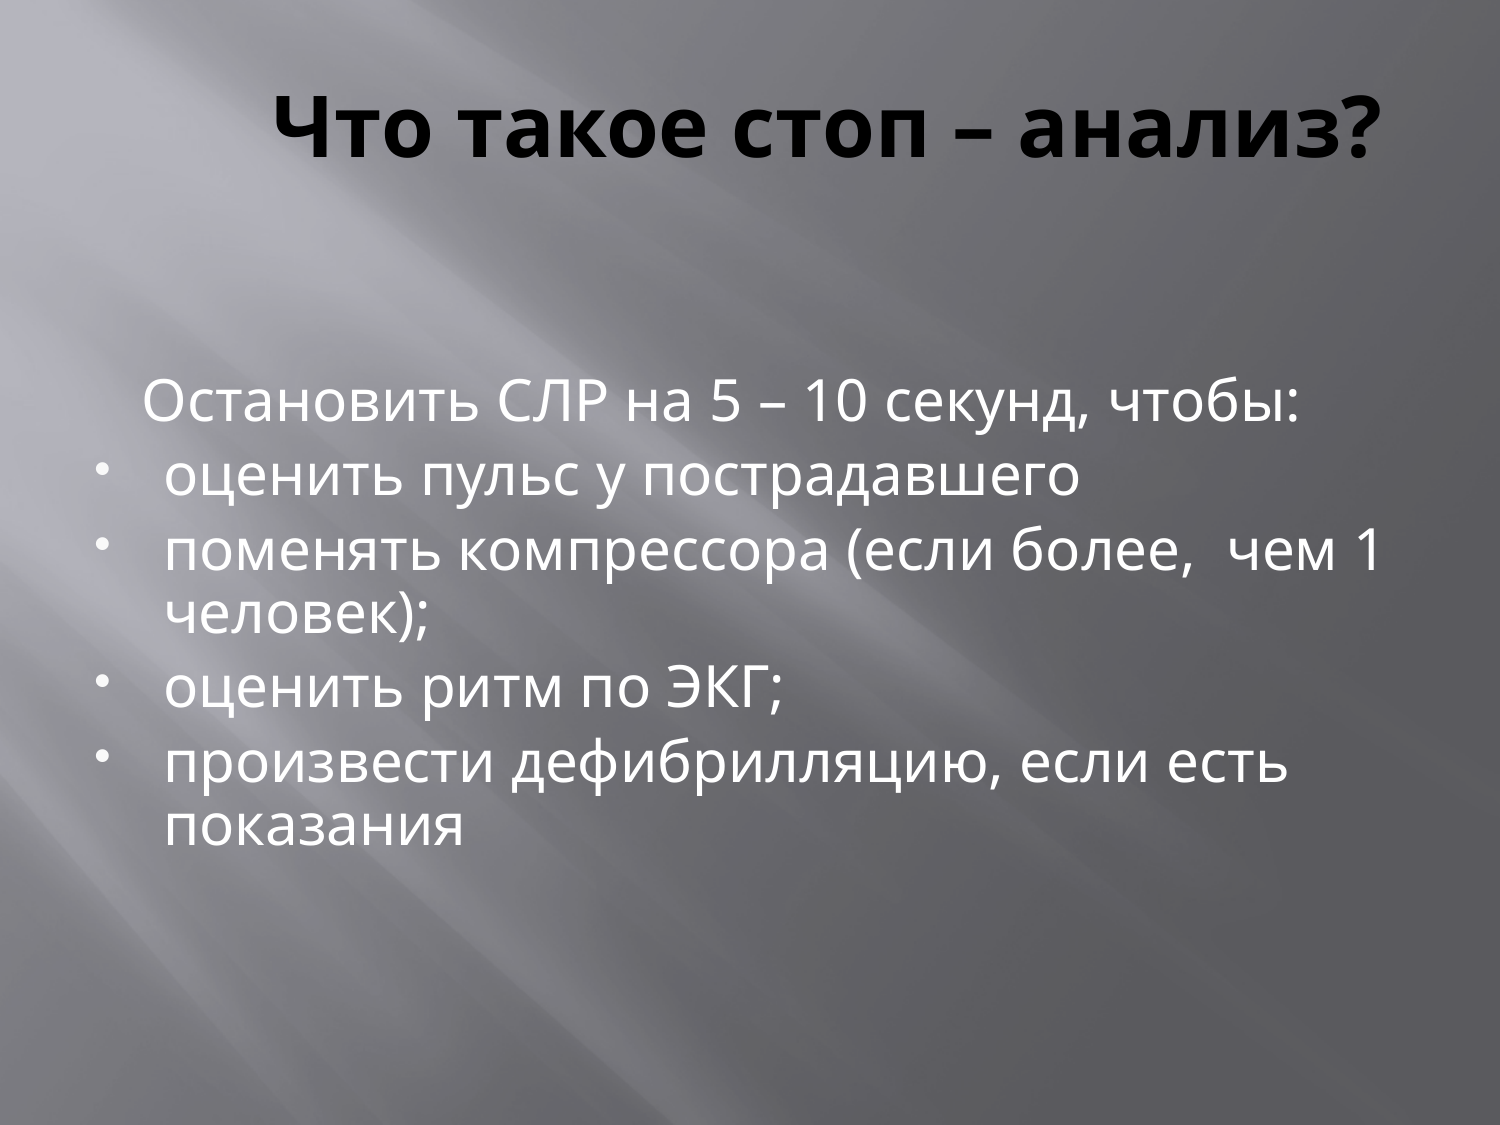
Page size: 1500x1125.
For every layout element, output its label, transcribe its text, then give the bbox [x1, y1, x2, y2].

list Остановить СЛР на 5 – 10 секунд, чтобы: оценить пульс у пострадавшего поменять компрессора (если более, чем 1 человек); оценить ритм по ЭКГ; произвести дефибрилляцию, если есть показания [58, 363, 1469, 1006]
title Что такое стоп – анализ? [188, 35, 1468, 211]
